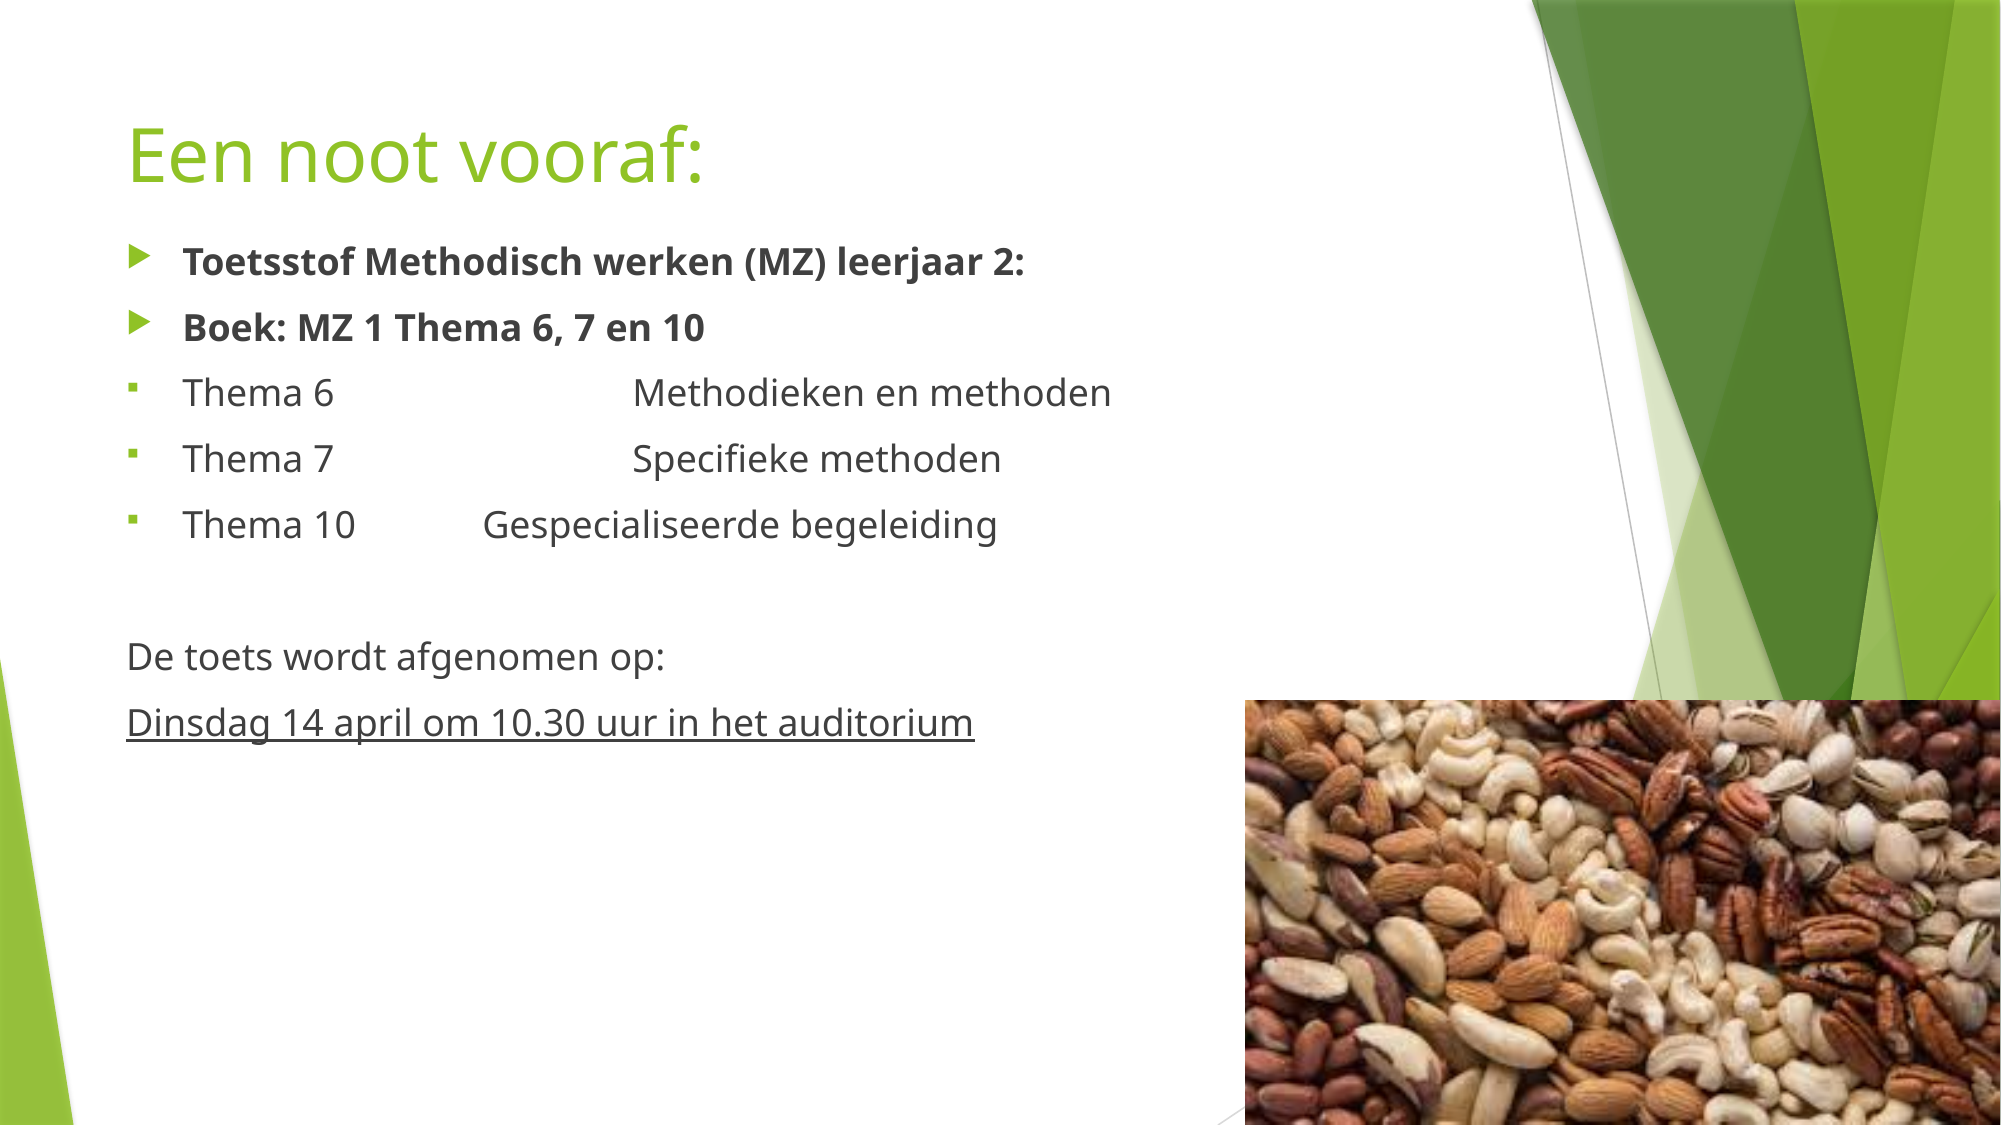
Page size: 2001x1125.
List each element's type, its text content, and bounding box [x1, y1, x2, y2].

picture [1244, 700, 2000, 1125]
title Een noot vooraf: [111, 99, 1522, 230]
list Toetsstof Methodisch werken (MZ) leerjaar 2: Boek: MZ 1 Thema 6, 7 en 10 Thema 6 Methodieken en methoden Thema 7 Specifieke methoden Thema 10 Gespecialiseerde begeleiding De toets wordt afgenomen op: Dinsdag 14 april om 10.30 uur in het auditorium [111, 230, 1522, 867]
